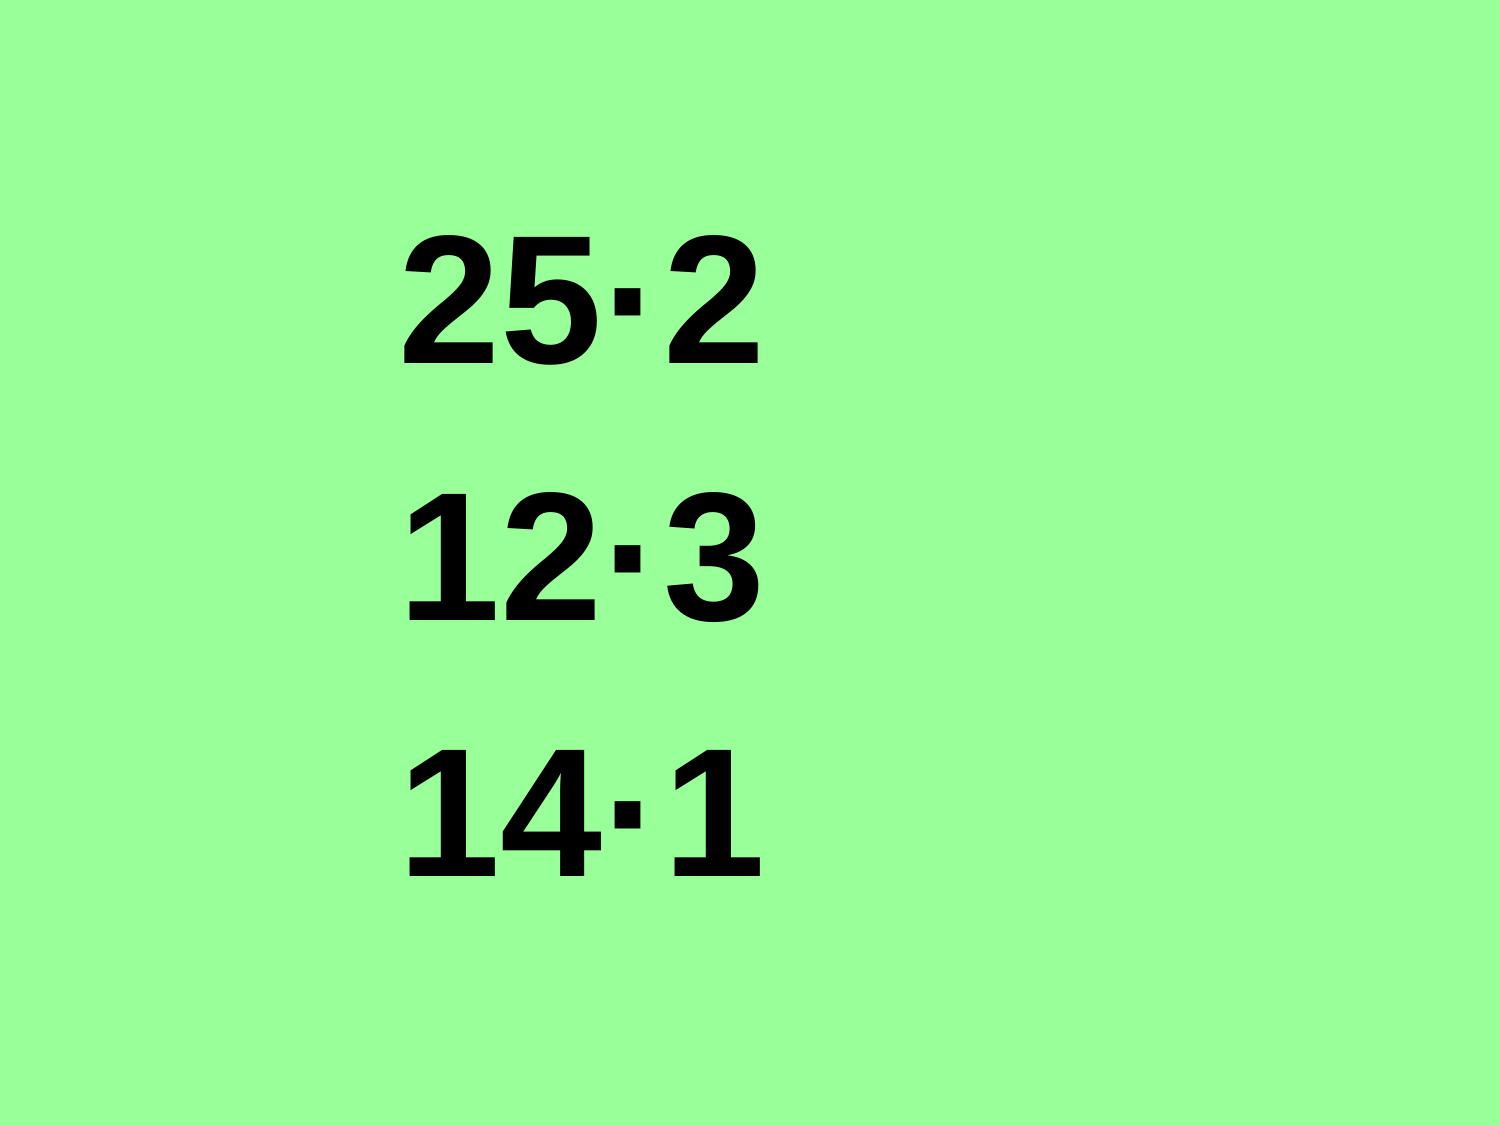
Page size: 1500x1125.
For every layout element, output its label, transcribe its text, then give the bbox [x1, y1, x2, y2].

text_box 25·2 12·3 14·1 [383, 172, 1329, 1125]
